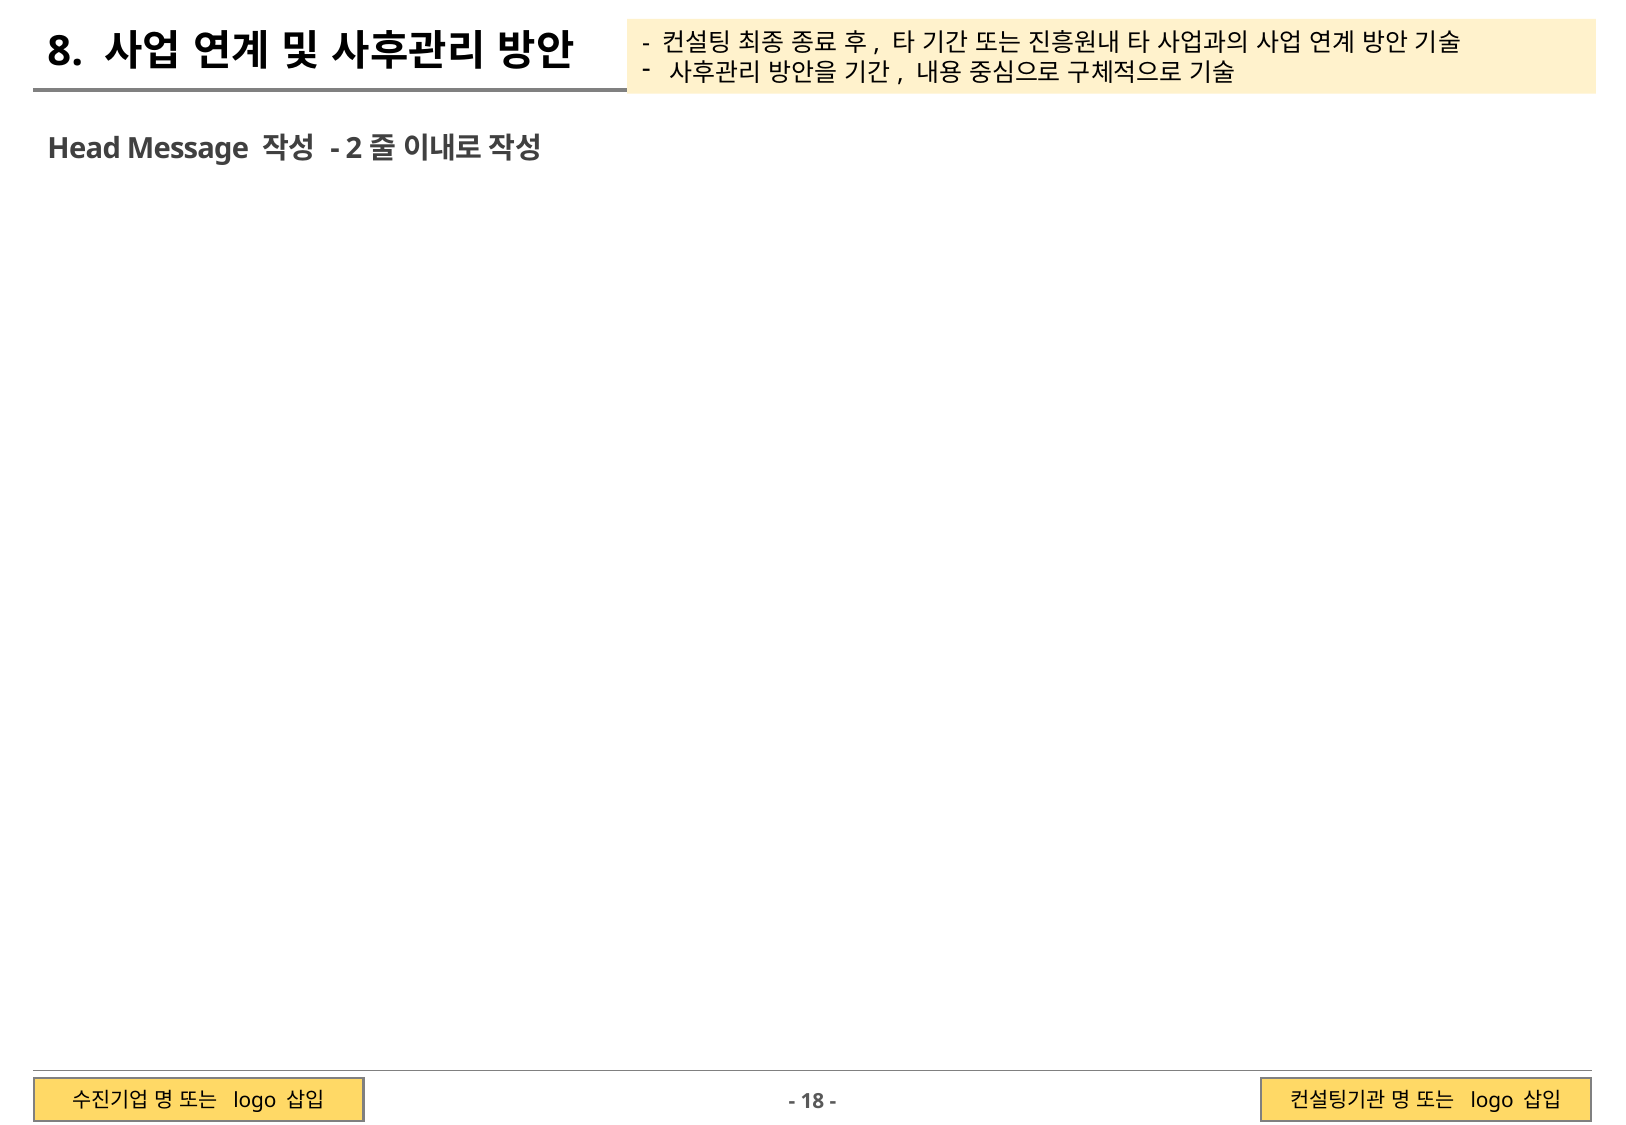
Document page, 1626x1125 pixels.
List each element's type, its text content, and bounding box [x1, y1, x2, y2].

text_box Head Message 작성 - 2줄 이내로 작성 [32, 113, 1593, 173]
text_box 8. 사업 연계 및 사후관리 방안 [32, 16, 1061, 81]
text_box - 컨설팅 최종 종료 후, 타 기간 또는 진흥원내 타 사업과의 사업 연계 방안 기술 사후관리 방안을 기간, 내용 중심으로 구체적으로 기술 [627, 18, 1596, 94]
